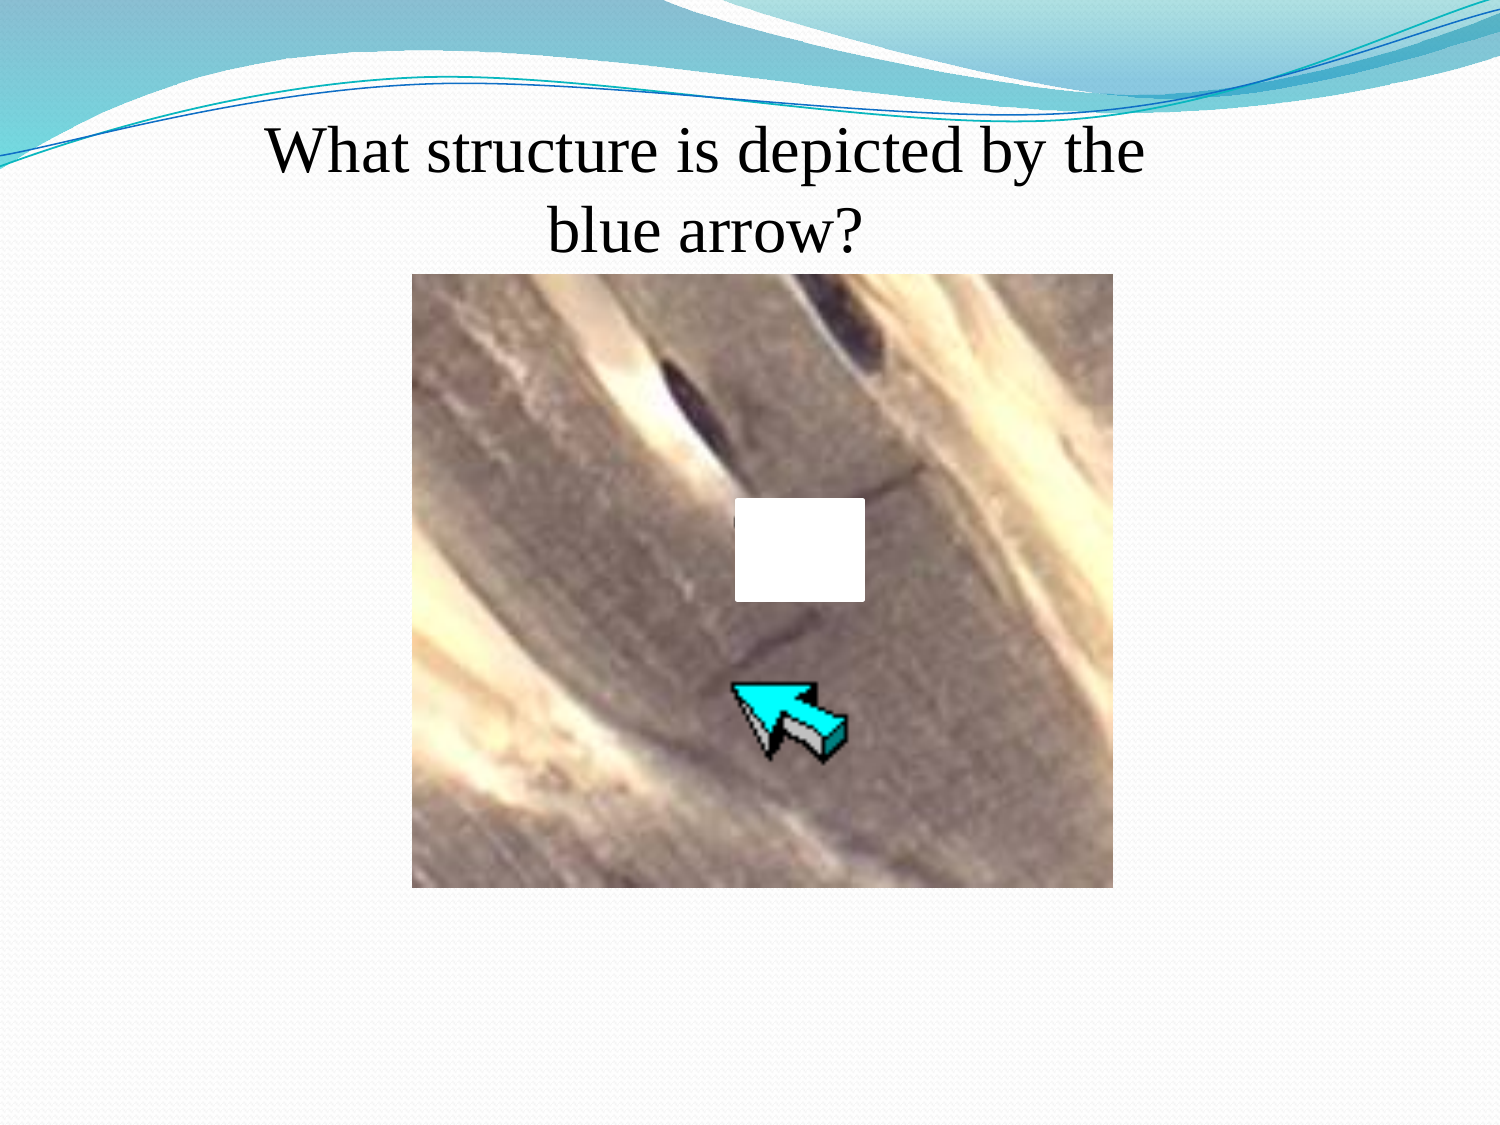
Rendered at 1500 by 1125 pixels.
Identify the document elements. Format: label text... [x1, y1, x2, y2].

picture [412, 274, 1113, 888]
text_box What structure is depicted by the blue arrow? [187, 98, 1225, 273]
